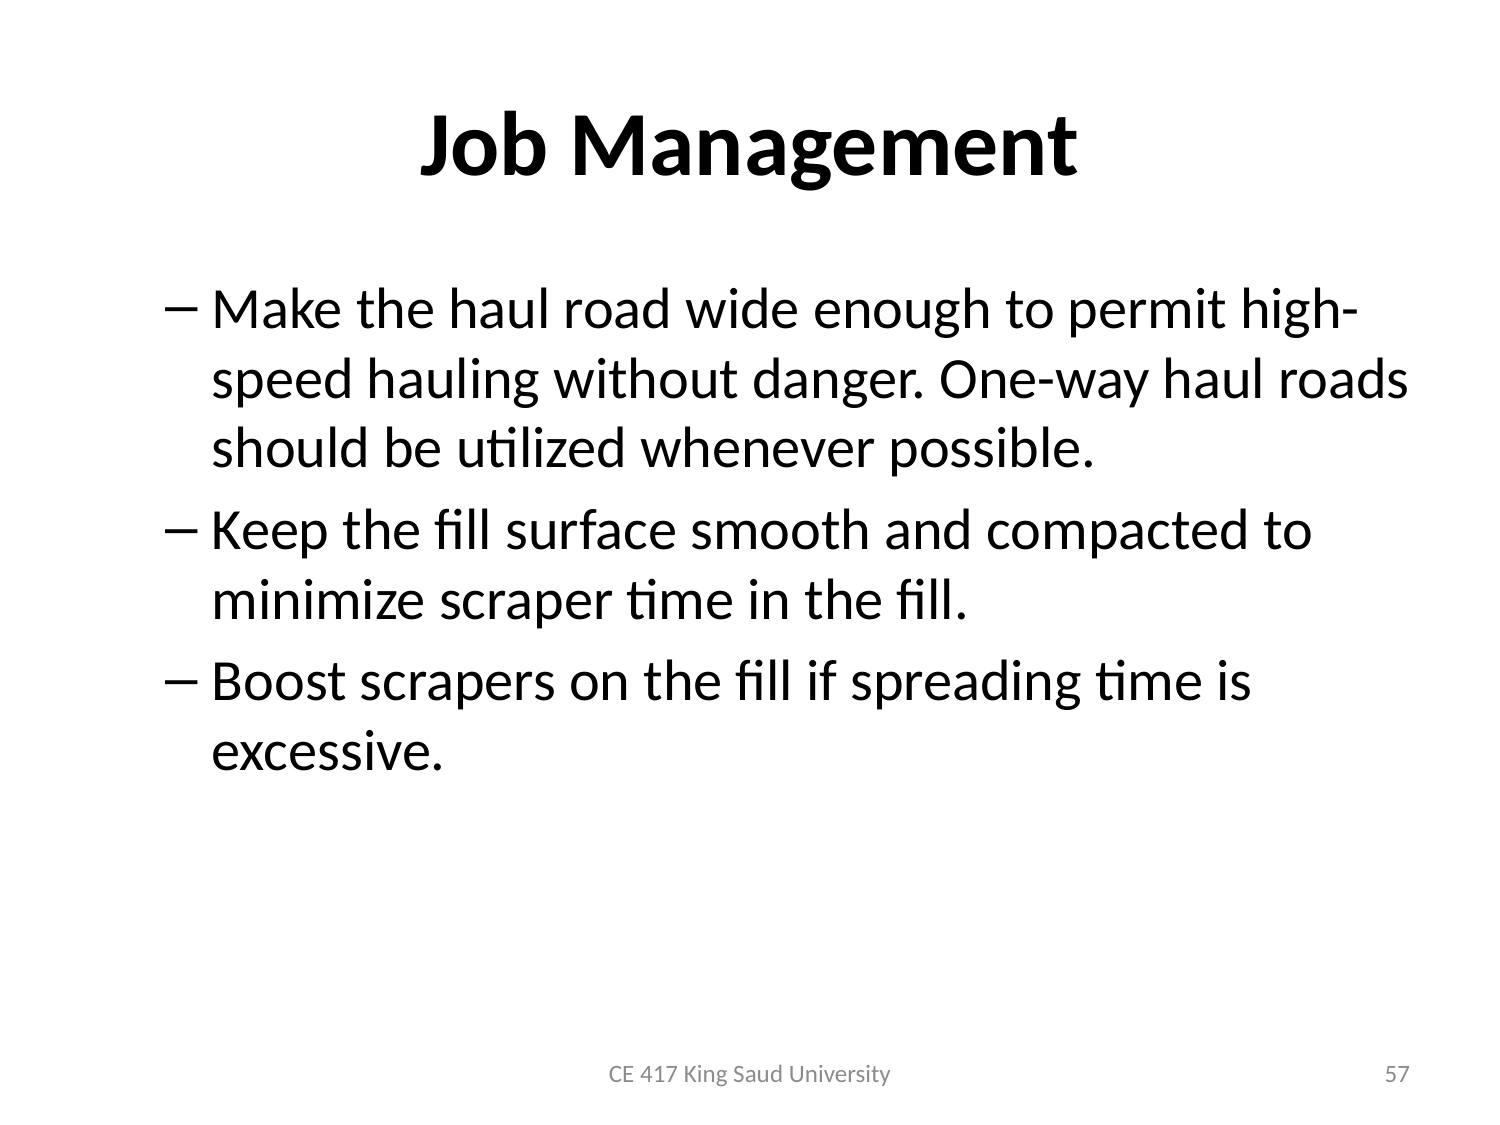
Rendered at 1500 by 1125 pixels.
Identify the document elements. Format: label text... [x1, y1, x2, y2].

slide_number 57 [1074, 1042, 1425, 1103]
footer CE 417 King Saud University [512, 1042, 988, 1103]
title Job Management [75, 45, 1425, 233]
list Make the haul road wide enough to permit high-speed hauling without danger. One-way haul roads should be utilized whenever possible. Keep the fill surface smooth and compacted to minimize scraper time in the fill. Boost scrapers on the fill if spreading time is excessive. [75, 262, 1425, 1005]
